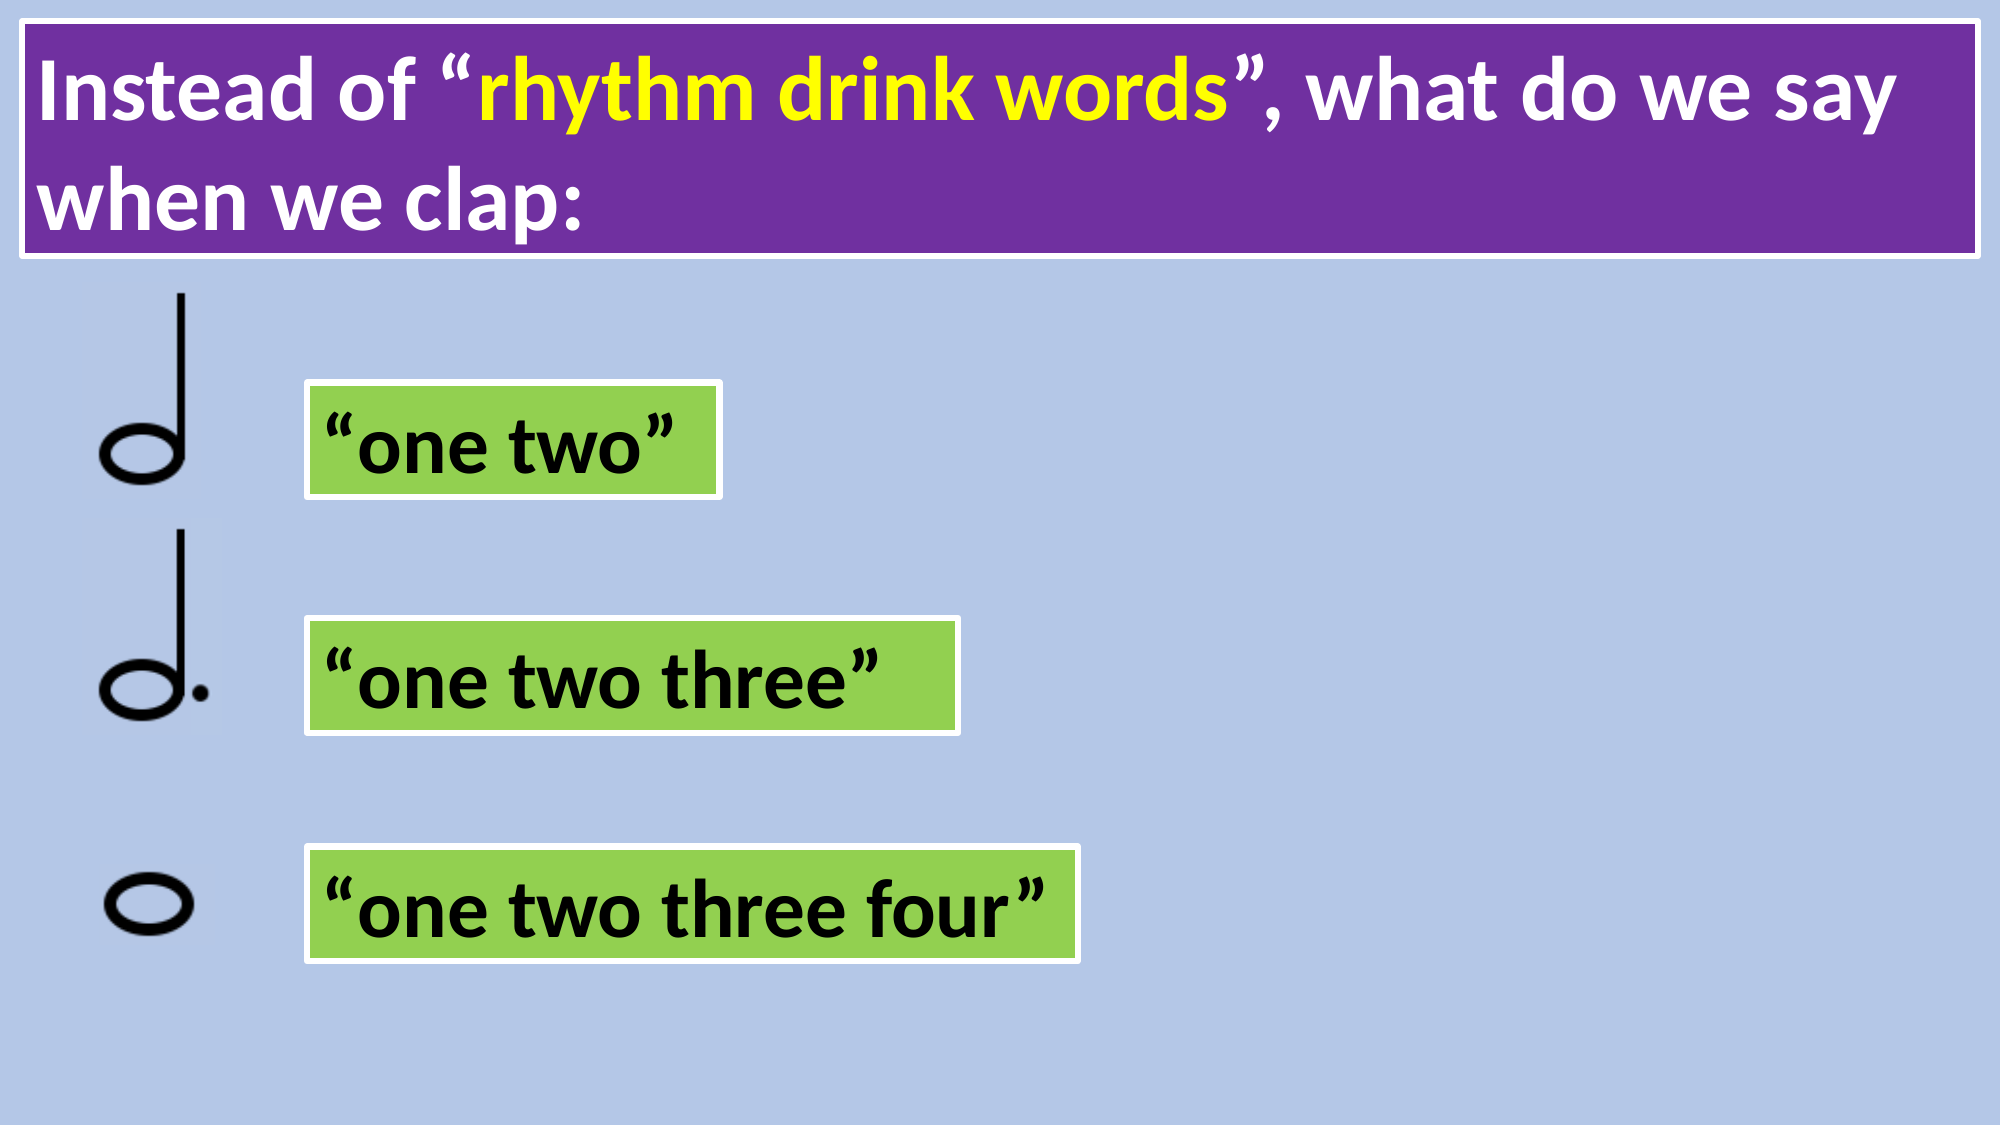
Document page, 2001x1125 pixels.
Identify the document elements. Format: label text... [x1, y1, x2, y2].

text_box “one two” [306, 382, 720, 498]
picture [99, 864, 215, 945]
picture [82, 518, 222, 735]
text_box “one two three” [306, 618, 959, 733]
picture [82, 282, 201, 499]
text_box Instead of “rhythm drink words”, what do we say when we clap: [22, 21, 1978, 256]
text_box “one two three four” [306, 846, 1078, 962]
